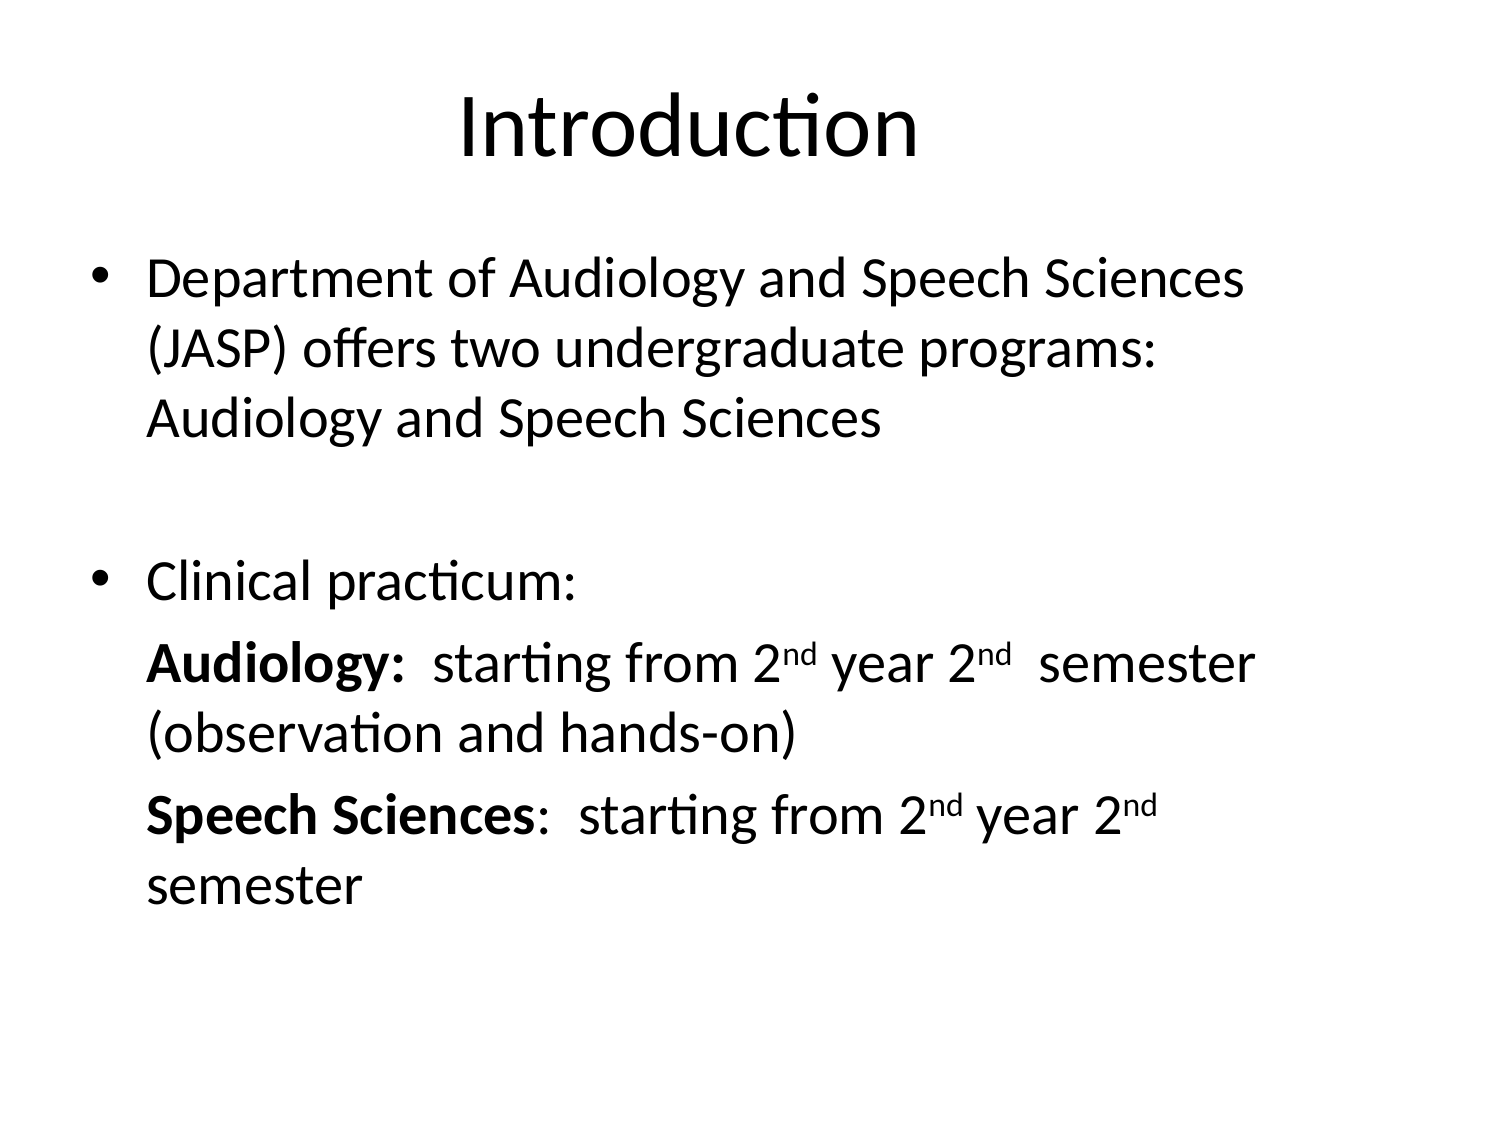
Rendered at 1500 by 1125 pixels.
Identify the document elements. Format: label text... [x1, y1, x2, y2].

title Introduction [76, 54, 1302, 186]
list Department of Audiology and Speech Sciences (JASP) offers two undergraduate programs: Audiology and Speech Sciences Clinical practicum: Audiology: starting from 2nd year 2nd semester (observation and hands-on) Speech Sciences: starting from 2nd year 2nd semester [75, 231, 1300, 1062]
